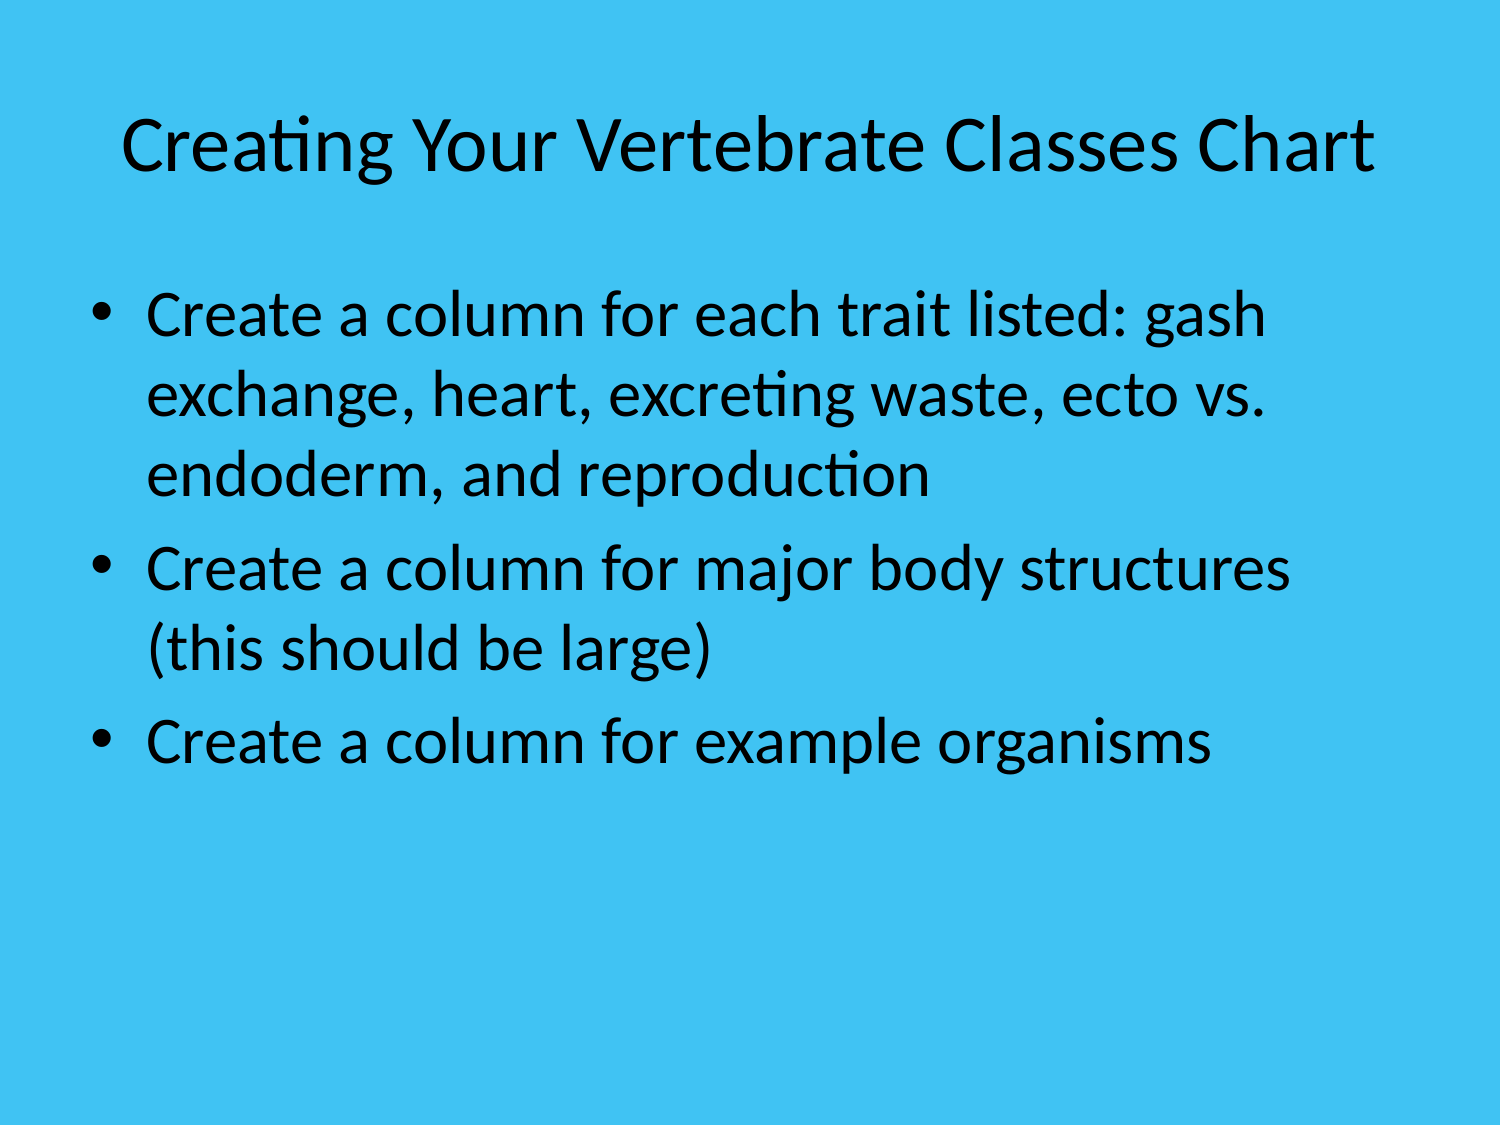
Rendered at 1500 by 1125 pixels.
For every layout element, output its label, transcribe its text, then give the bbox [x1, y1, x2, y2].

list Create a column for each trait listed: gash exchange, heart, excreting waste, ecto vs. endoderm, and reproduction Create a column for major body structures (this should be large) Create a column for example organisms [75, 262, 1425, 1005]
title Creating Your Vertebrate Classes Chart [75, 45, 1425, 233]
